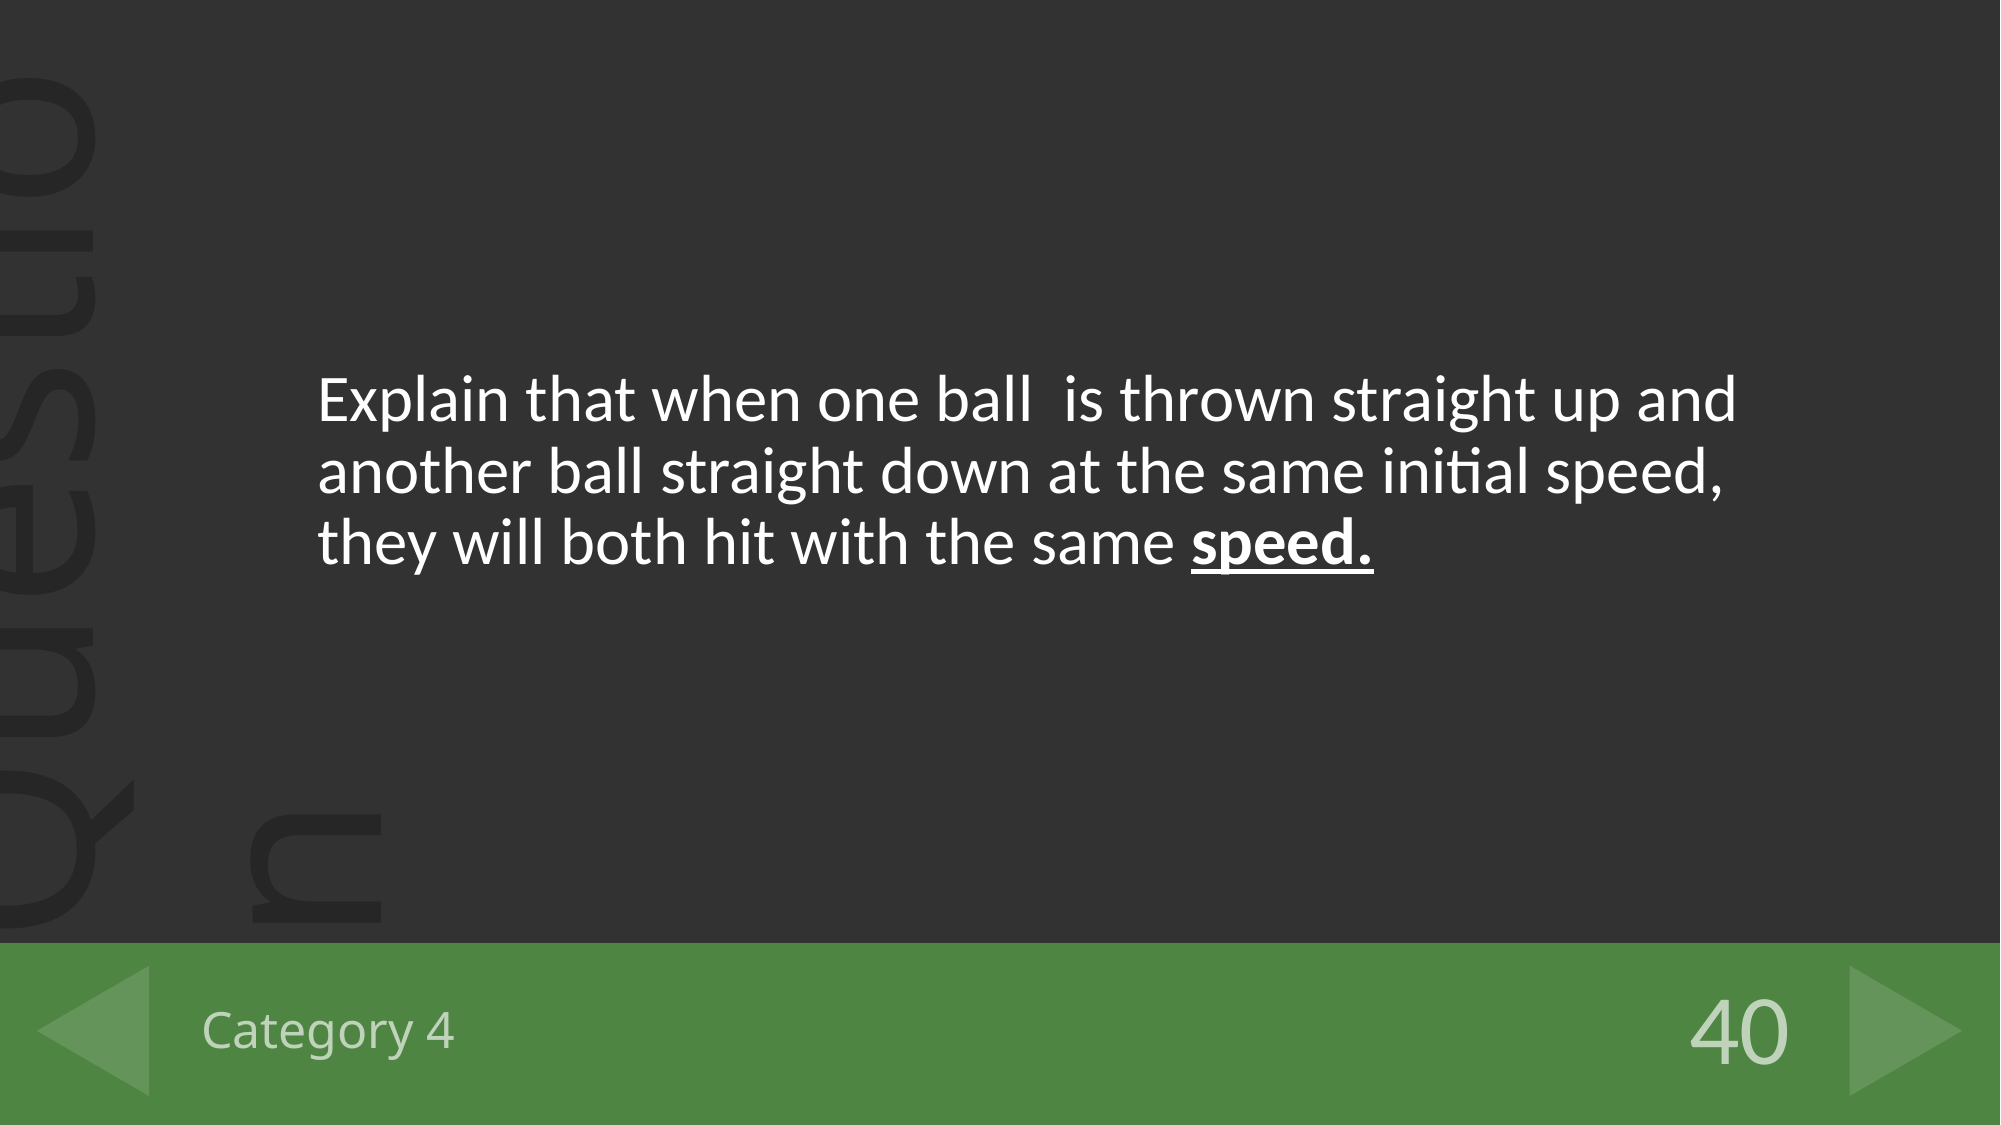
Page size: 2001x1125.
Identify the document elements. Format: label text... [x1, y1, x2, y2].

list 40 [1494, 967, 1806, 1097]
title Category 4 [185, 967, 1494, 1097]
list Explain that when one ball is thrown straight up and another ball straight down at the same initial speed, they will both hit with the same speed. [302, 307, 1760, 636]
